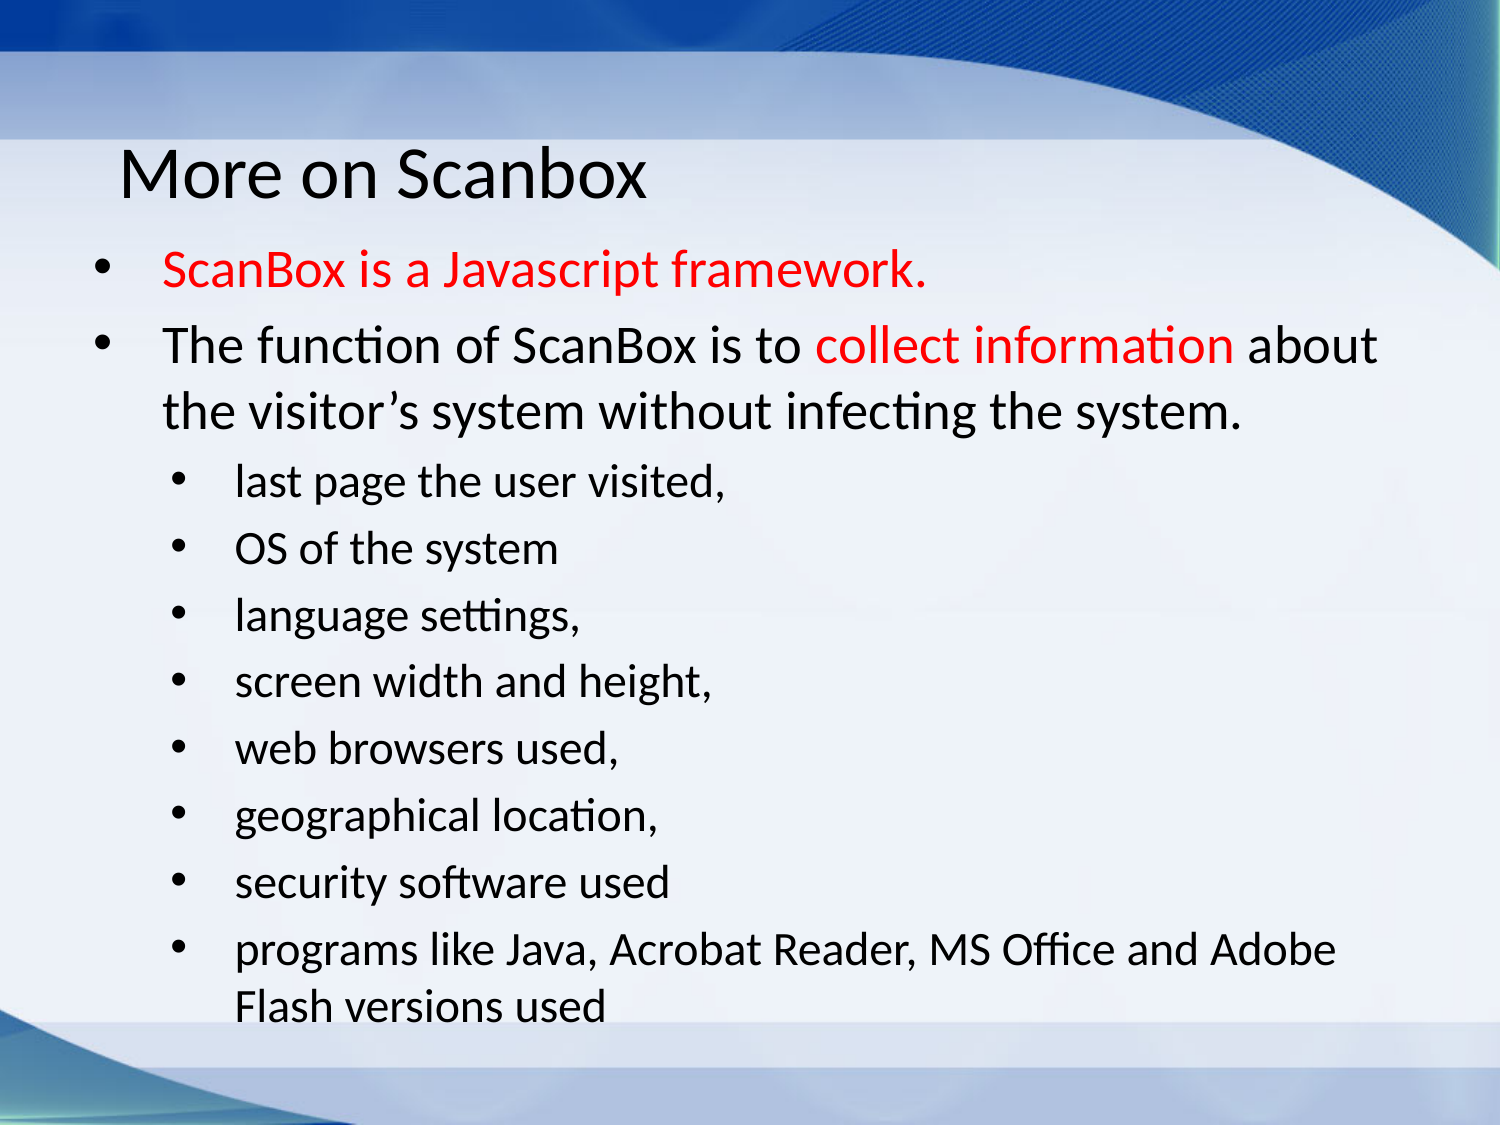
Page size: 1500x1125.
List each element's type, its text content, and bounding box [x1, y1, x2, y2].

title More on Scanbox [103, 59, 1397, 224]
list ScanBox is a Javascript framework. The function of ScanBox is to collect information about the visitor’s system without infecting the system. last page the user visited, OS of the system language settings, screen width and height, web browsers used, geographical location, security software used programs like Java, Acrobat Reader, MS Office and Adobe Flash versions used [75, 224, 1425, 1050]
picture [0, 0, 1500, 1125]
